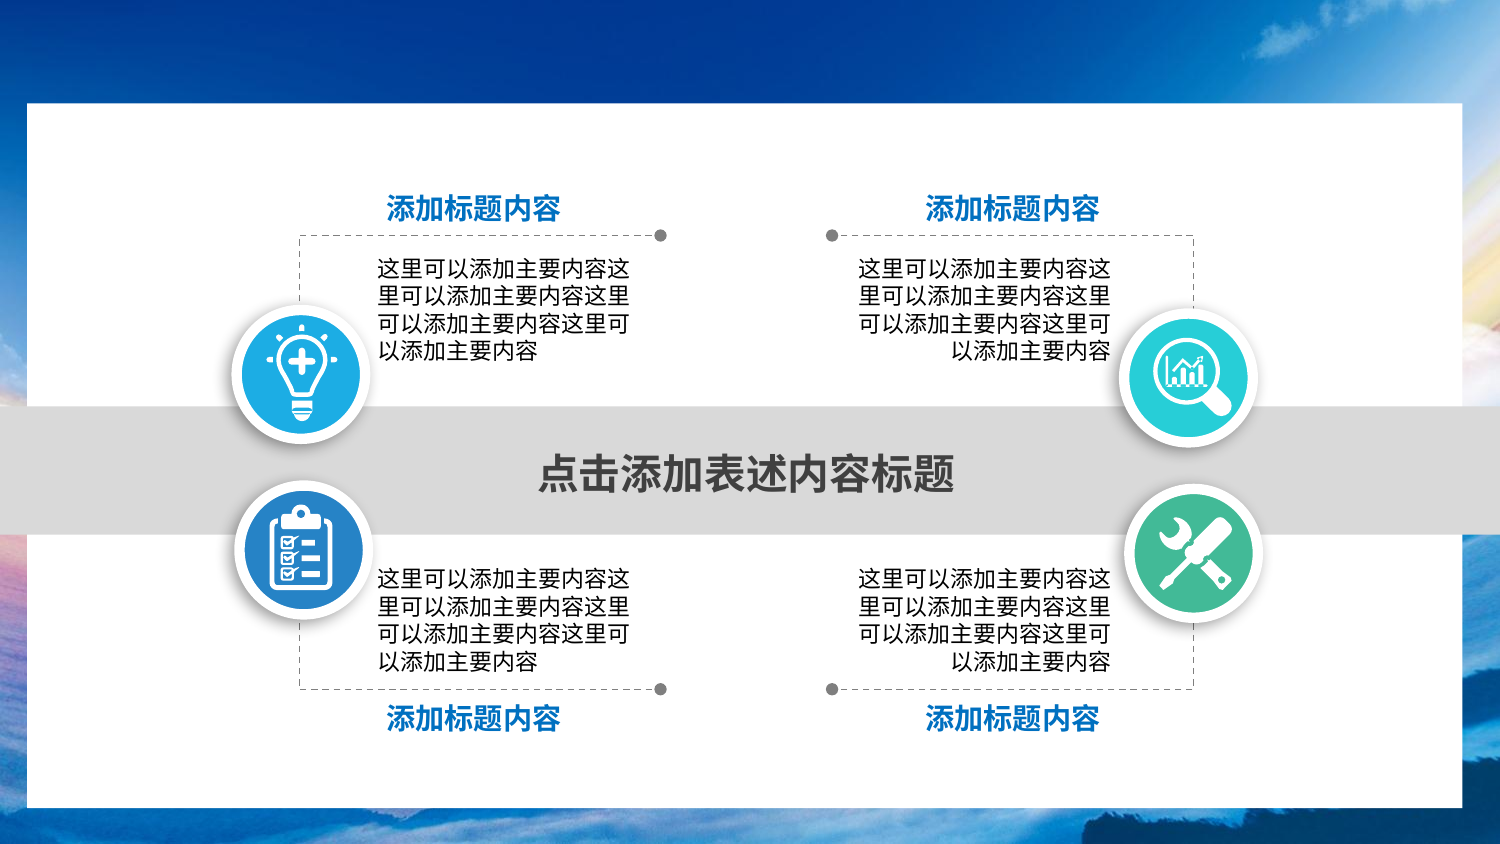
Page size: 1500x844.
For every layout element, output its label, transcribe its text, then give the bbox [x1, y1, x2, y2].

text_box 这里可以添加主要内容这里可以添加主要内容这里可以添加主要内容这里可以添加主要内容 [367, 249, 656, 370]
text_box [236, 309, 366, 439]
text_box [825, 229, 1194, 309]
text_box [825, 619, 1194, 696]
text_box 这里可以添加主要内容这里可以添加主要内容这里可以添加主要内容这里可以添加主要内容 [832, 560, 1122, 680]
picture [0, 535, 1500, 844]
text_box [299, 229, 667, 309]
text_box 这里可以添加主要内容这里可以添加主要内容这里可以添加主要内容这里可以添加主要内容 [367, 560, 656, 680]
text_box 添加标题内容 [375, 185, 572, 231]
text_box 添加标题内容 [914, 695, 1111, 741]
picture [0, 0, 1500, 406]
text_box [1124, 313, 1253, 443]
text_box 点击添加表述内容标题 [527, 442, 966, 503]
text_box [299, 617, 667, 696]
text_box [1129, 488, 1258, 618]
text_box 添加标题内容 [914, 185, 1111, 231]
text_box 添加标题内容 [375, 695, 572, 741]
picture [1463, 535, 1500, 728]
text_box 这里可以添加主要内容这里可以添加主要内容这里可以添加主要内容这里可以添加主要内容 [832, 249, 1122, 370]
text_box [239, 485, 368, 615]
text_box [0, 406, 1500, 535]
